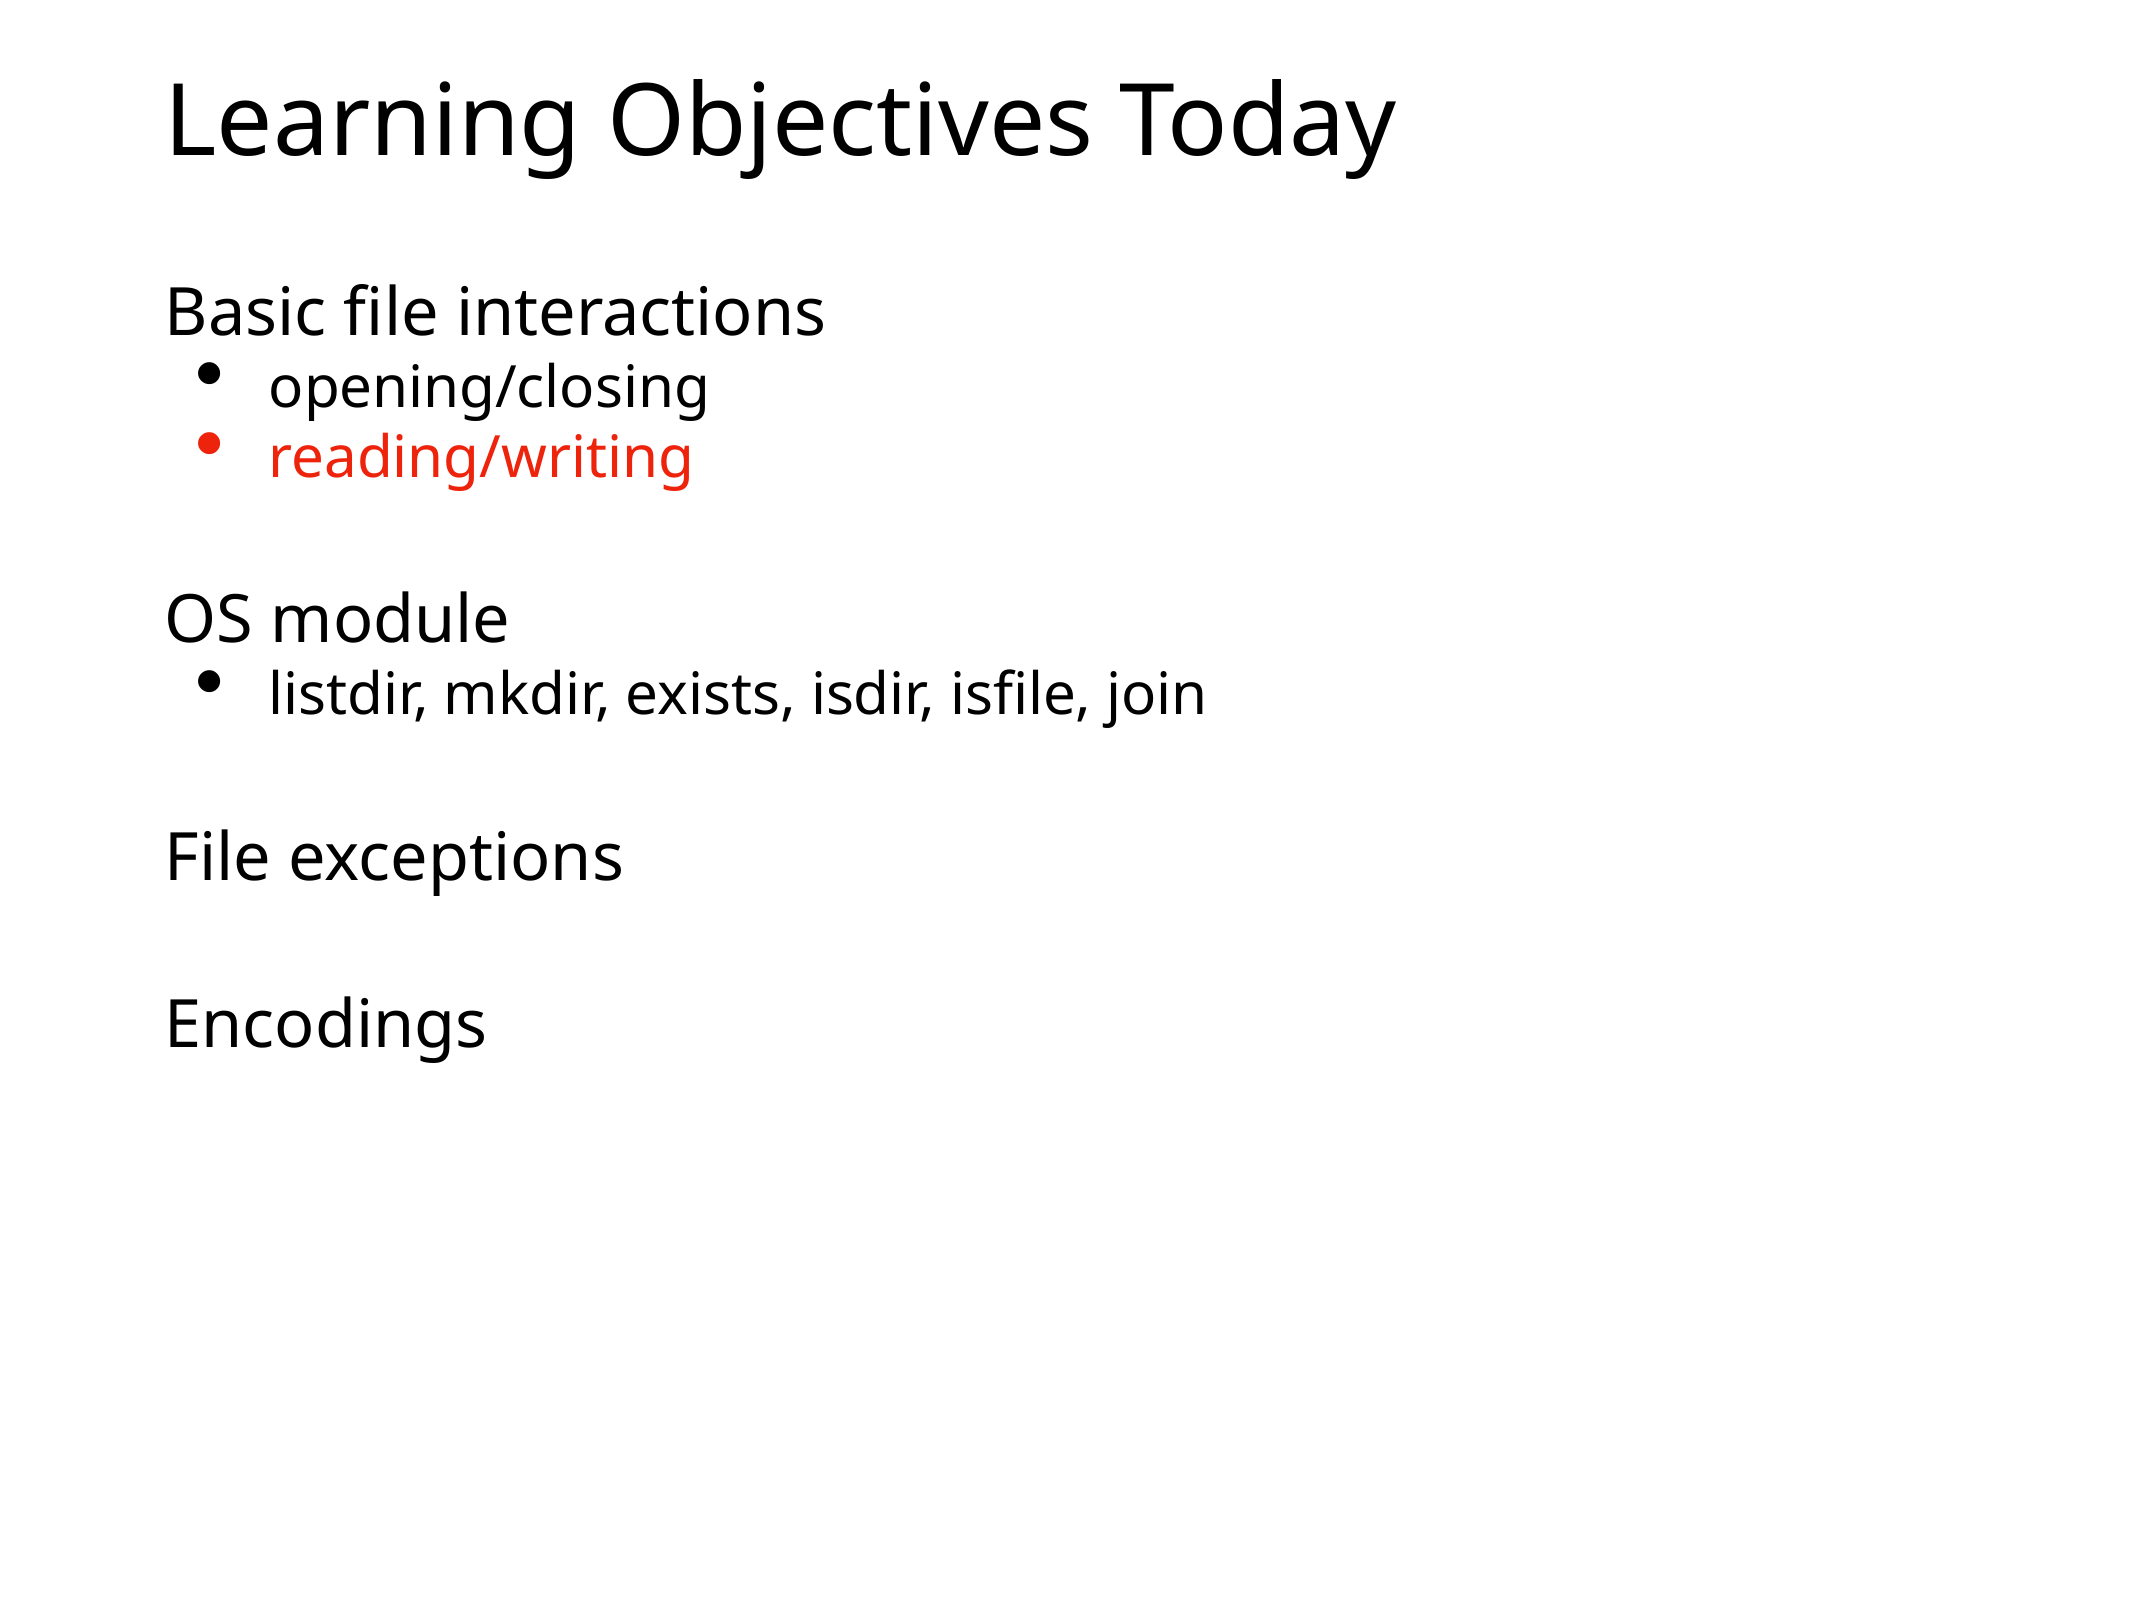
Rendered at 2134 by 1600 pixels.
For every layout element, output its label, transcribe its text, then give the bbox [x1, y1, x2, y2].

title Learning Objectives Today [155, 41, 1978, 191]
list Basic file interactions opening/closing reading/writing OS module listdir, mkdir, exists, isdir, isfile, join File exceptions Encodings [155, 259, 1978, 1529]
